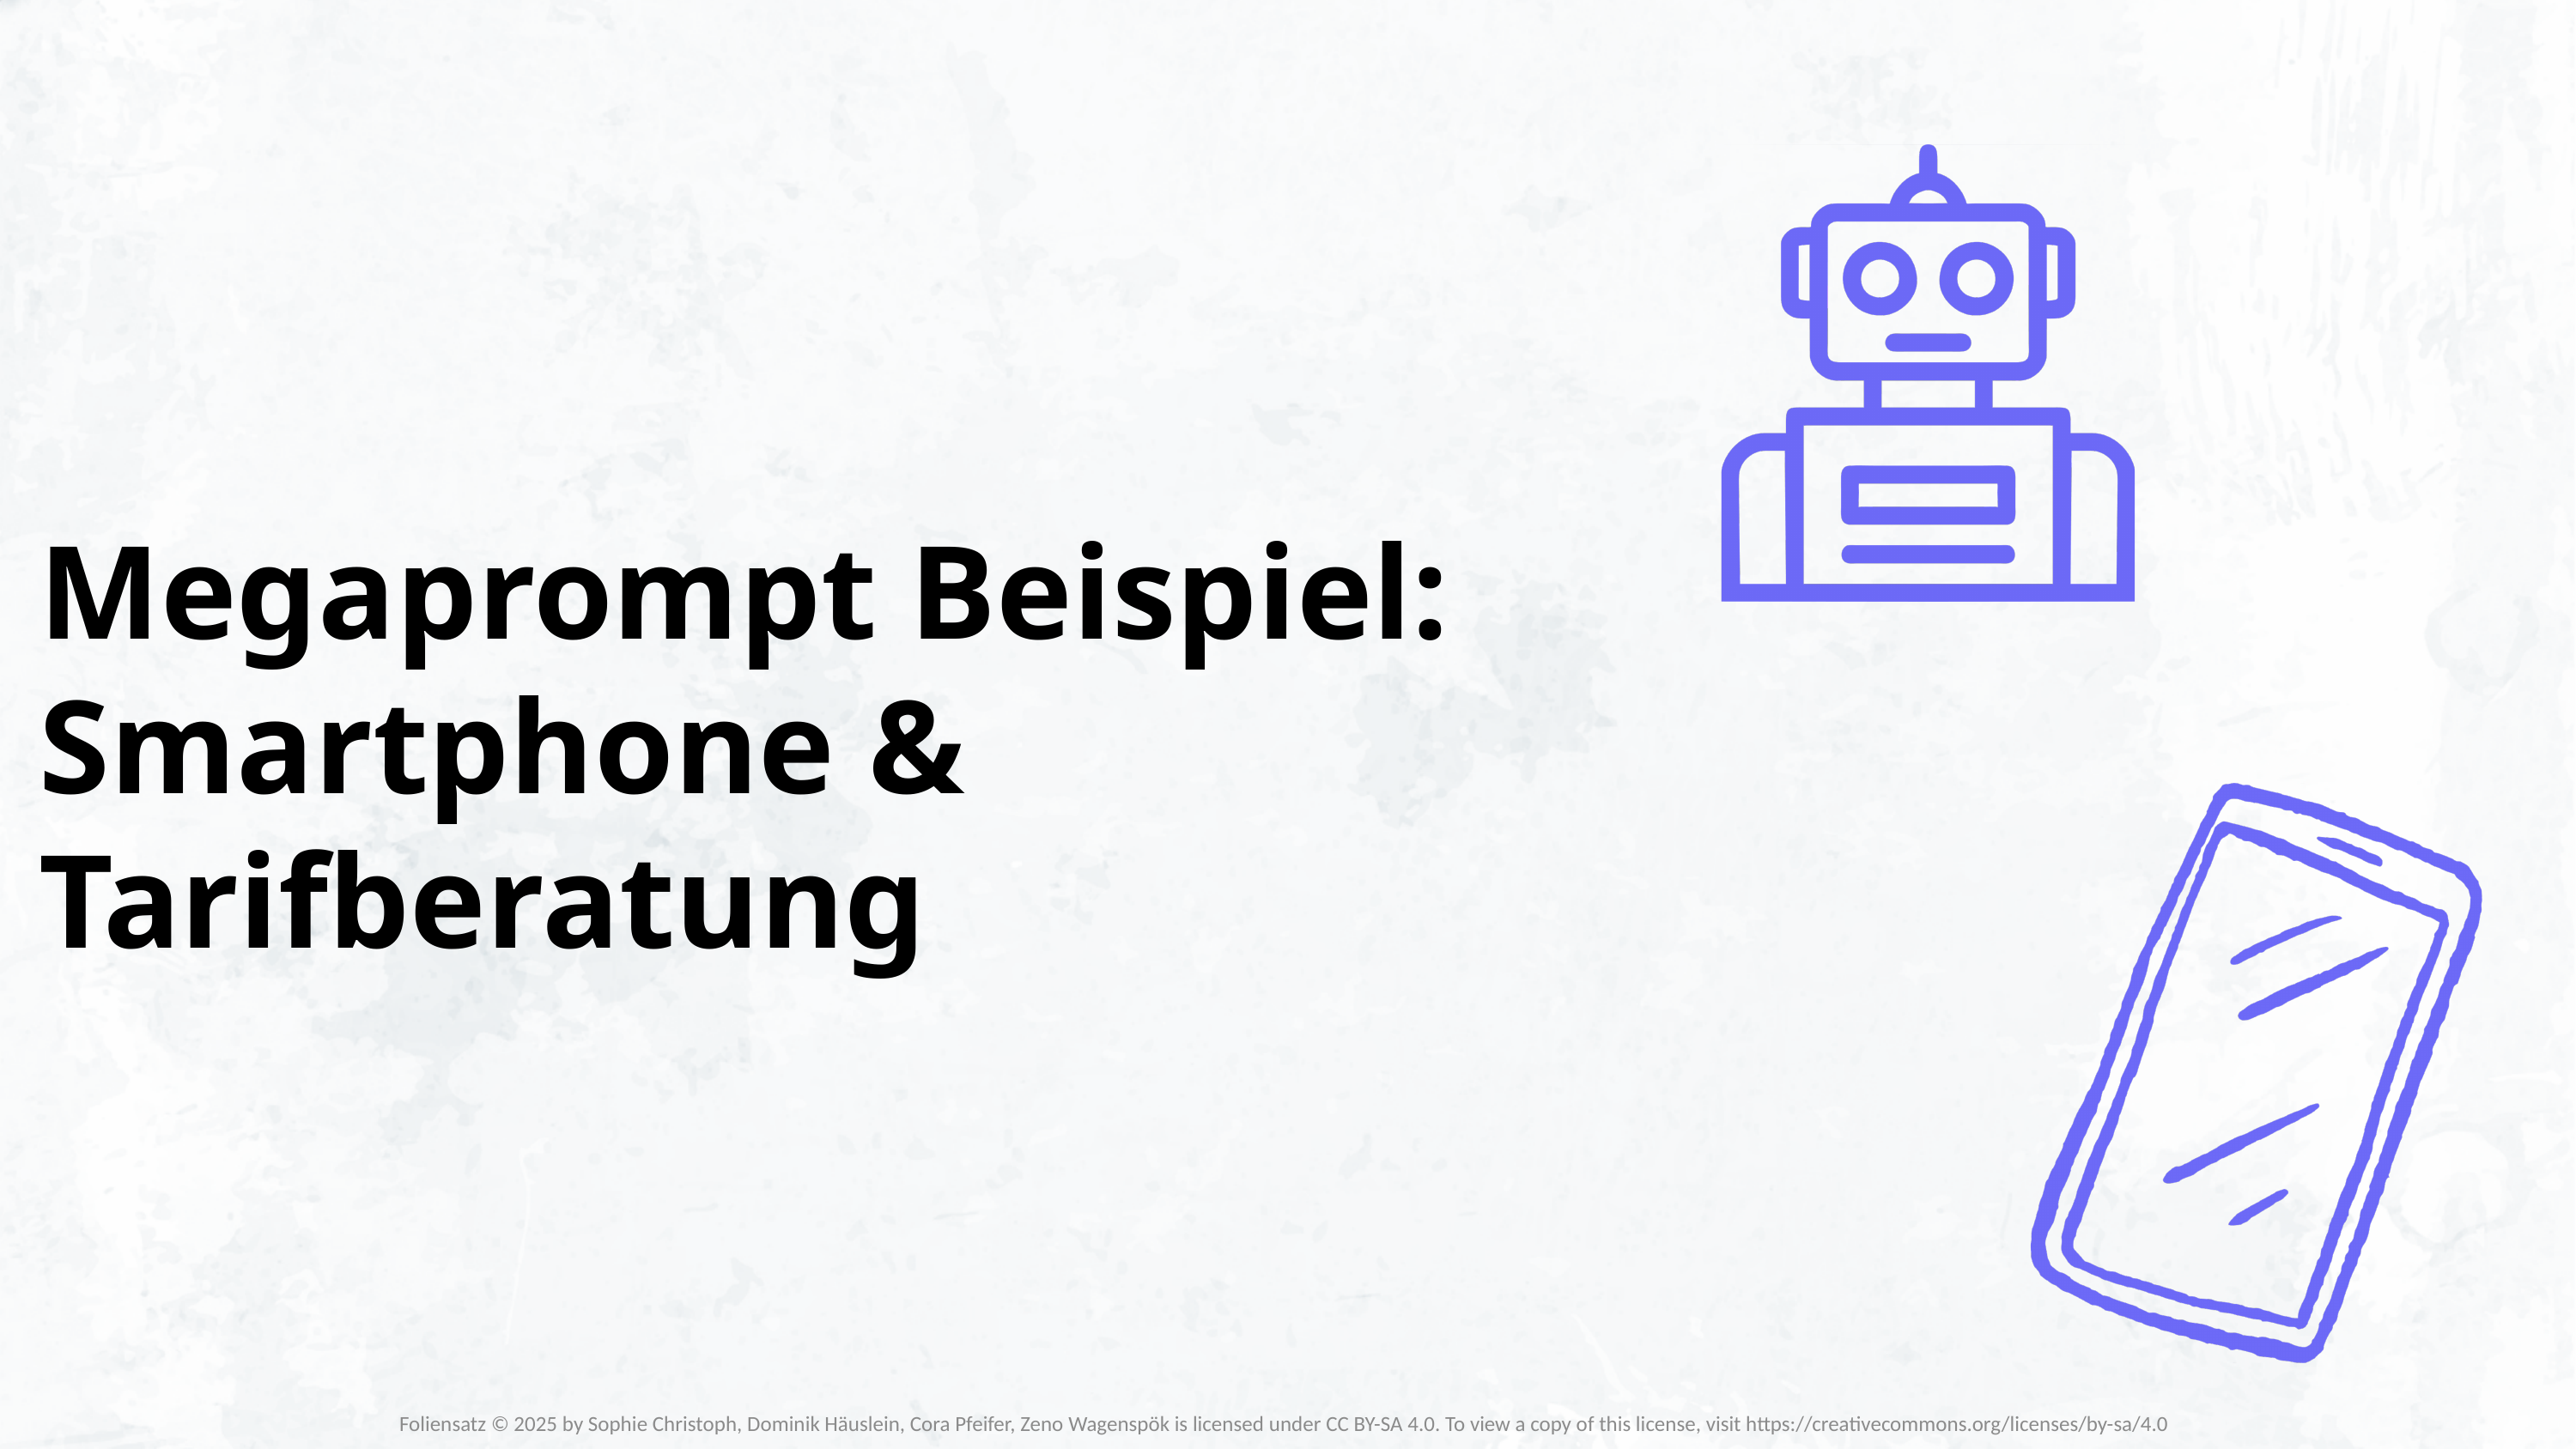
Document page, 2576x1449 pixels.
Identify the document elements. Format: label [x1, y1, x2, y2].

text_box [0, 0, 2576, 1449]
